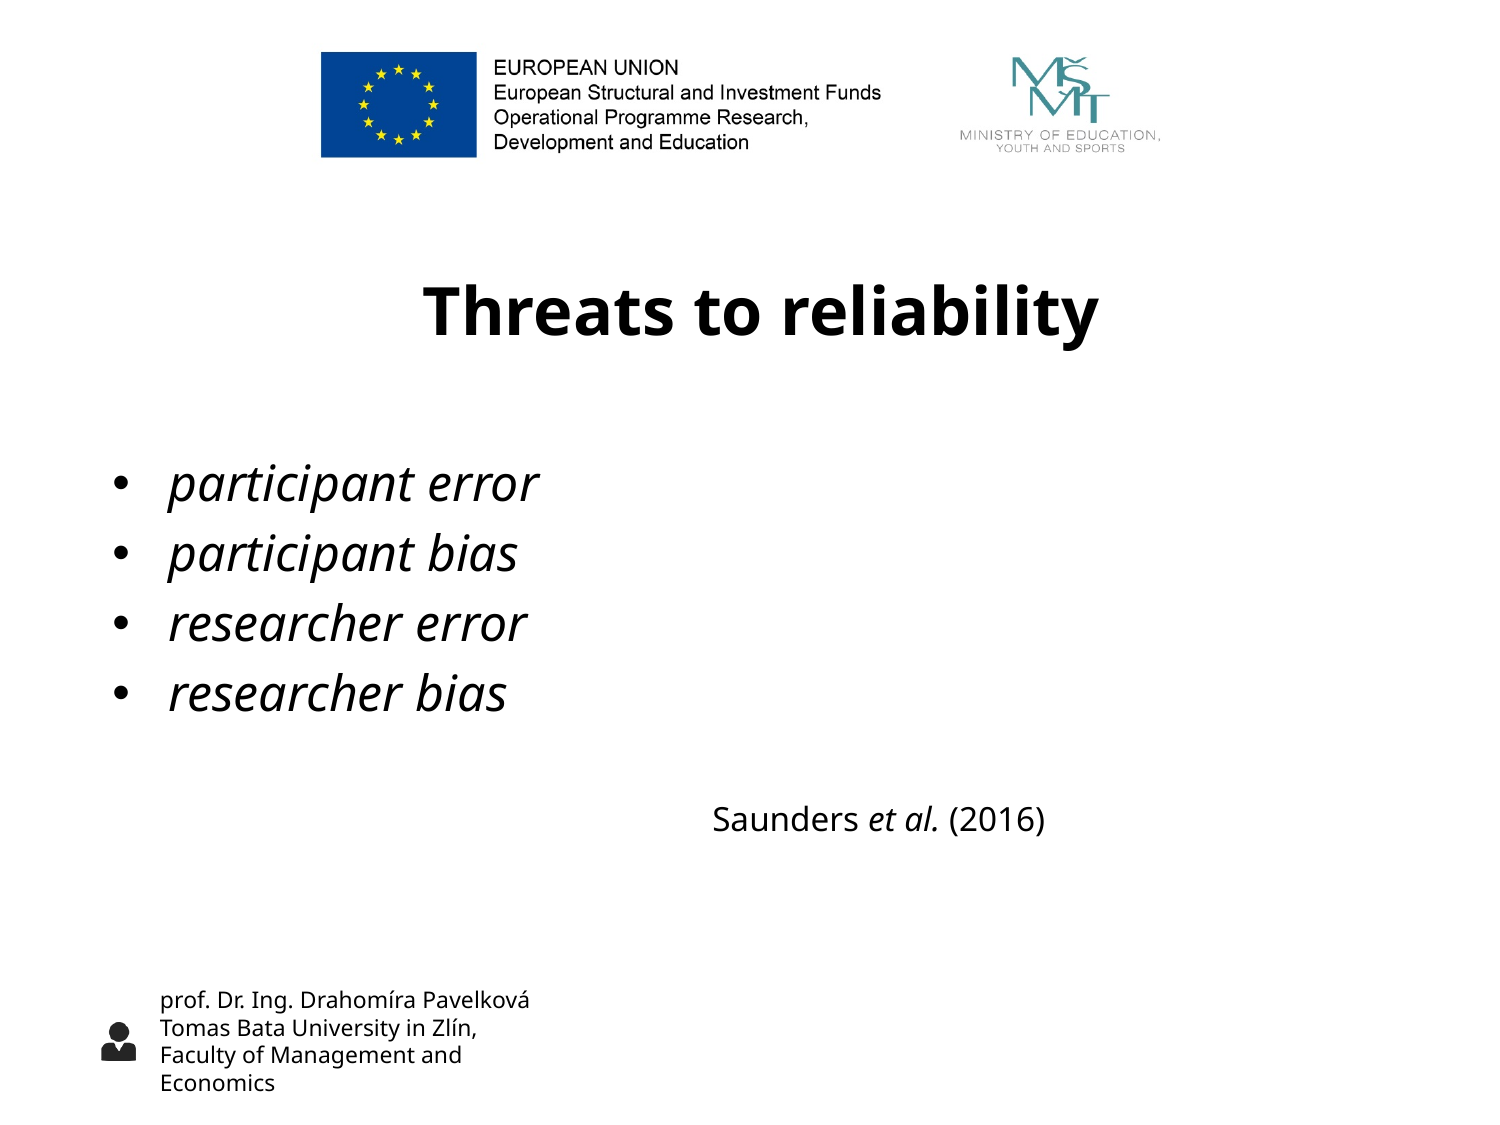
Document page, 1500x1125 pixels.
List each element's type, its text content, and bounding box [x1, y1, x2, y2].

picture [101, 1021, 136, 1062]
footer prof. Dr. Ing. Drahomíra Pavelková Tomas Bata University in Zlín, Faculty of Management and Economics [145, 999, 550, 1083]
title Threats to reliability [97, 232, 1425, 386]
picture [268, 0, 1212, 210]
list participant error participant bias researcher error researcher bias Saunders et al. (2016) [97, 444, 1448, 1000]
